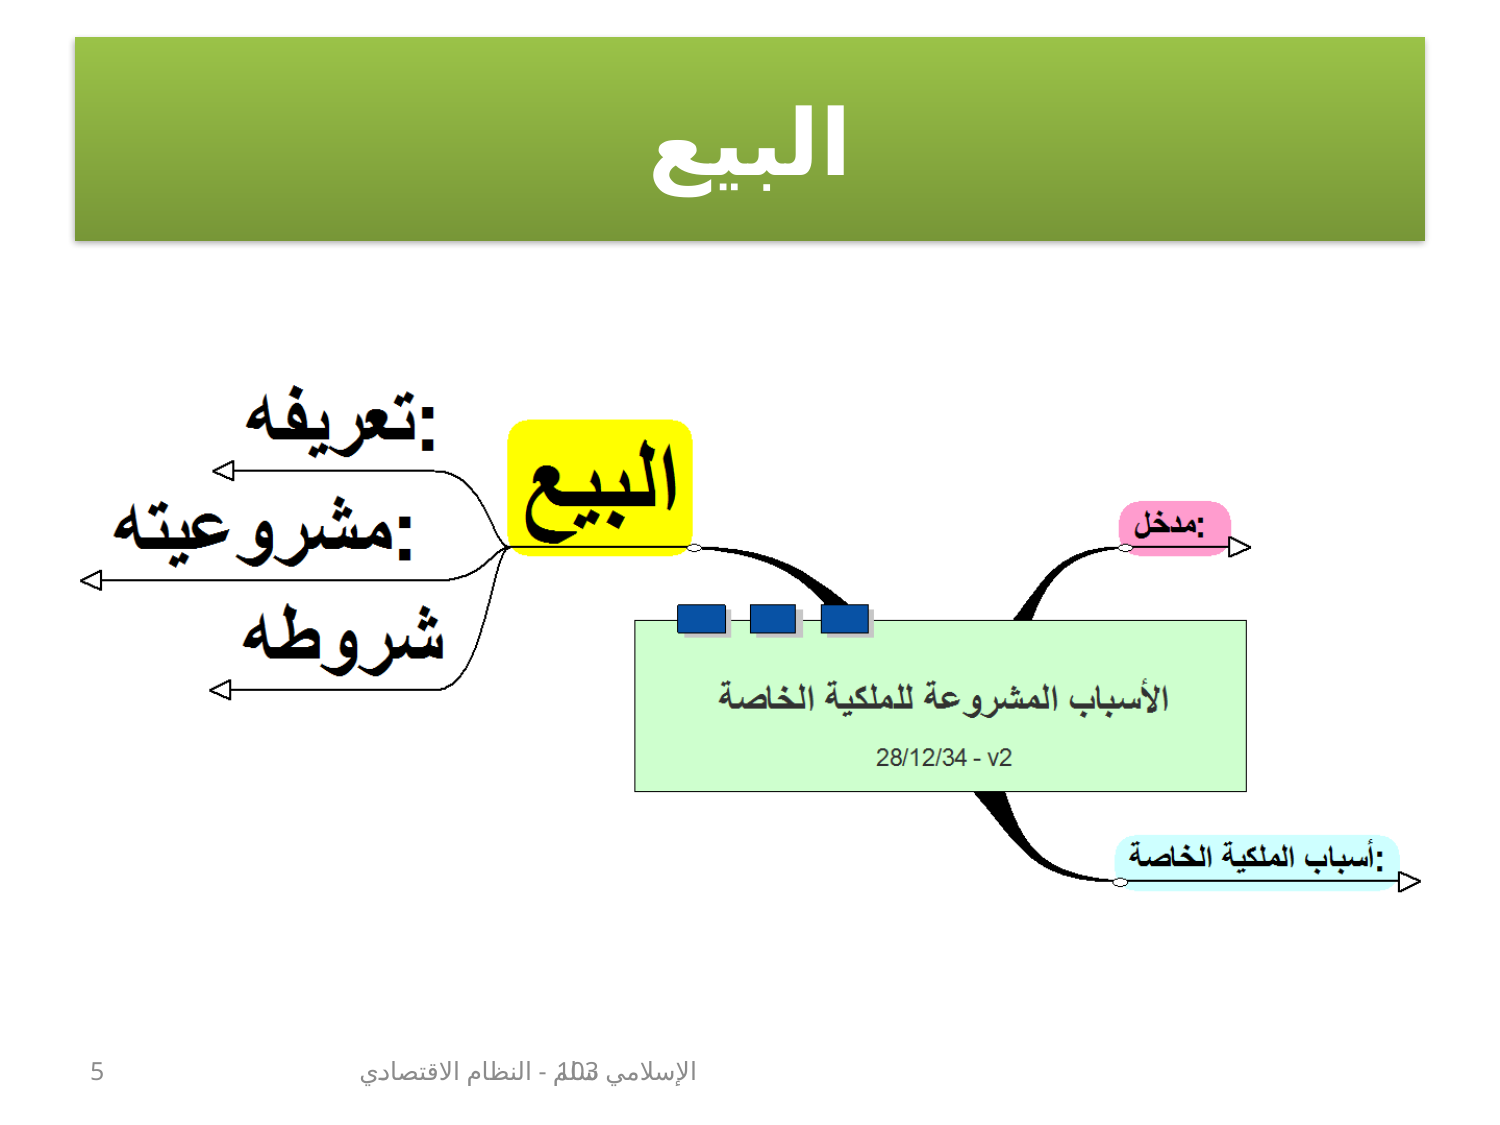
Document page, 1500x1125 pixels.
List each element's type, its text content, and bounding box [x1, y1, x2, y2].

picture [74, 262, 1426, 1005]
footer 103 سلم - النظام الاقتصادي الإسلامي [512, 1042, 988, 1103]
title البيع [75, 37, 1425, 241]
slide_number 5 [75, 1042, 425, 1103]
